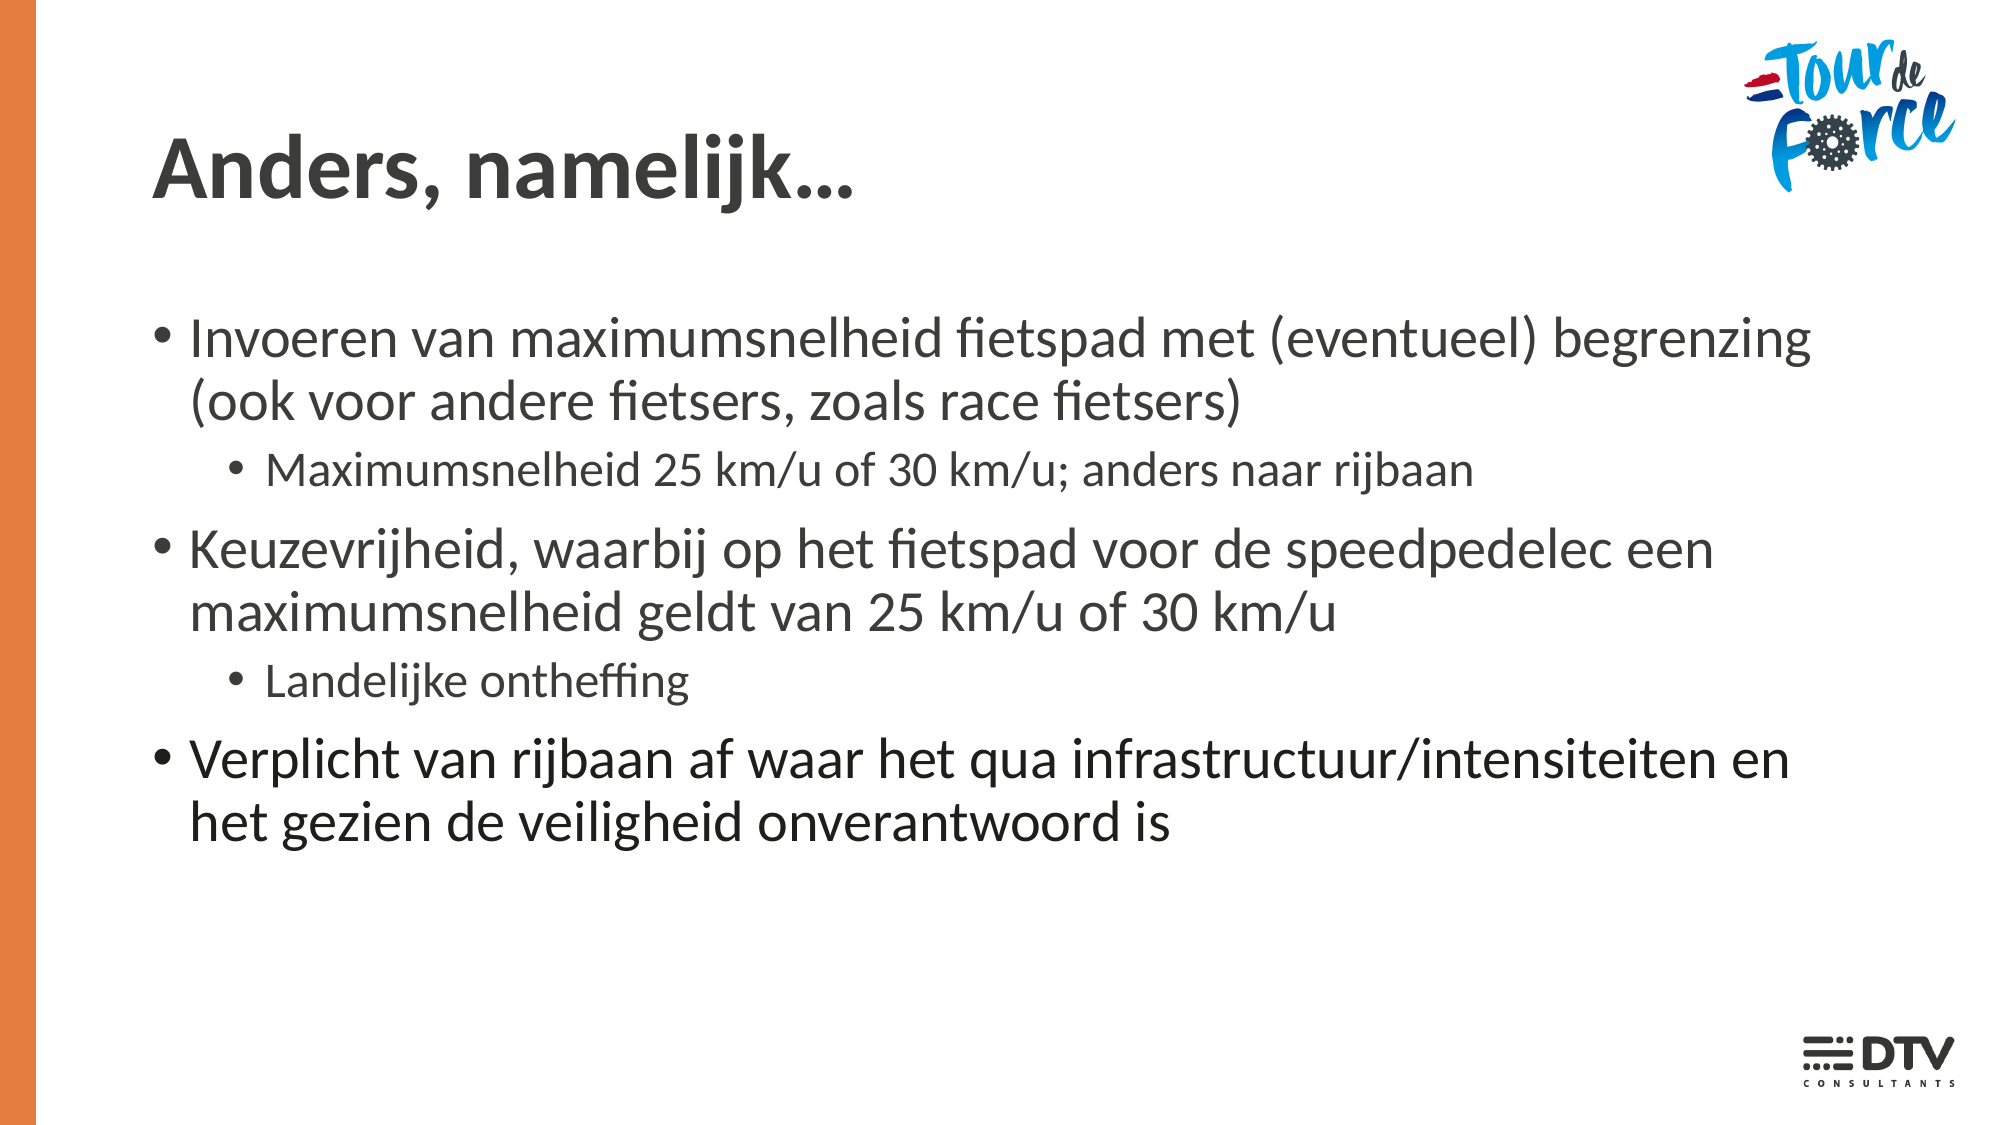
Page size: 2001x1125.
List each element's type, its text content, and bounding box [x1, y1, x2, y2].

list Invoeren van maximumsnelheid fietspad met (eventueel) begrenzing (ook voor andere fietsers, zoals race fietsers) Maximumsnelheid 25 km/u of 30 km/u; anders naar rijbaan Keuzevrijheid, waarbij op het fietspad voor de speedpedelec een maximumsnelheid geldt van 25 km/u of 30 km/u Landelijke ontheffing Verplicht van rijbaan af waar het qua infrastructuur/intensiteiten en het gezien de veiligheid onverantwoord is [137, 299, 1863, 1014]
title Anders, namelijk… [137, 59, 1863, 278]
picture [1737, 33, 1963, 196]
picture [1793, 1026, 1964, 1096]
